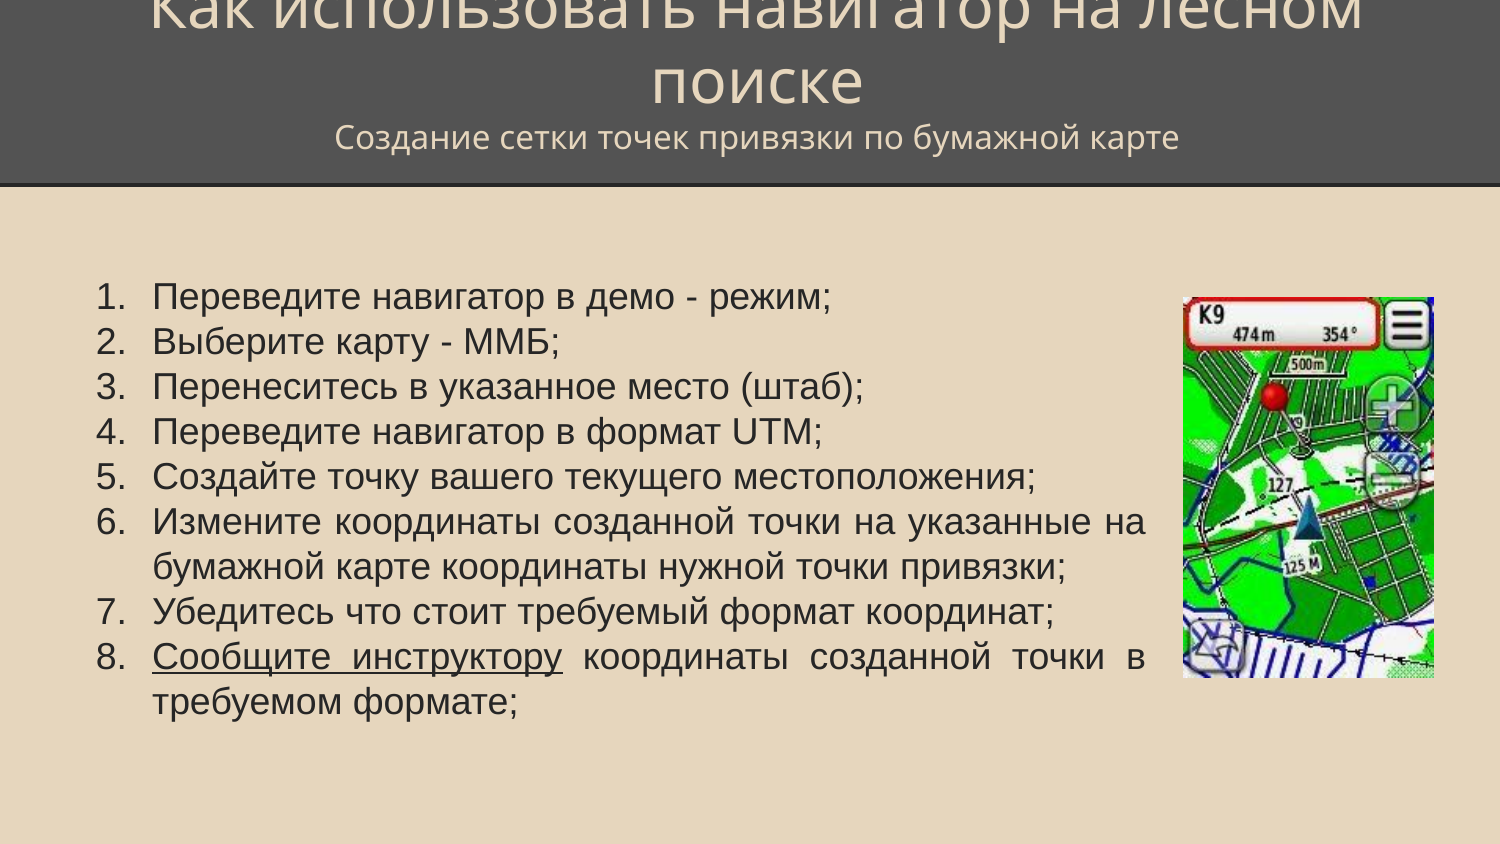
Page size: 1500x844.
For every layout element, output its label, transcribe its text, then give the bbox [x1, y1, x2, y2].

text_box Переведите навигатор в демо - режим; Выберите карту - ММБ; Перенеситесь в указанное место (штаб); Переведите навигатор в формат UTM; Создайте точку вашего текущего местоположения; Измените координаты созданной точки на указанные на бумажной карте координаты нужной точки привязки; Убедитесь что стоит требуемый формат координат; Сообщите инструктору координаты созданной точки в требуемом формате; [62, 257, 1162, 740]
title Как использовать навигатор на лесном поиске Создание сетки точек привязки по бумажной карте [24, 10, 1492, 172]
picture [1183, 297, 1435, 679]
